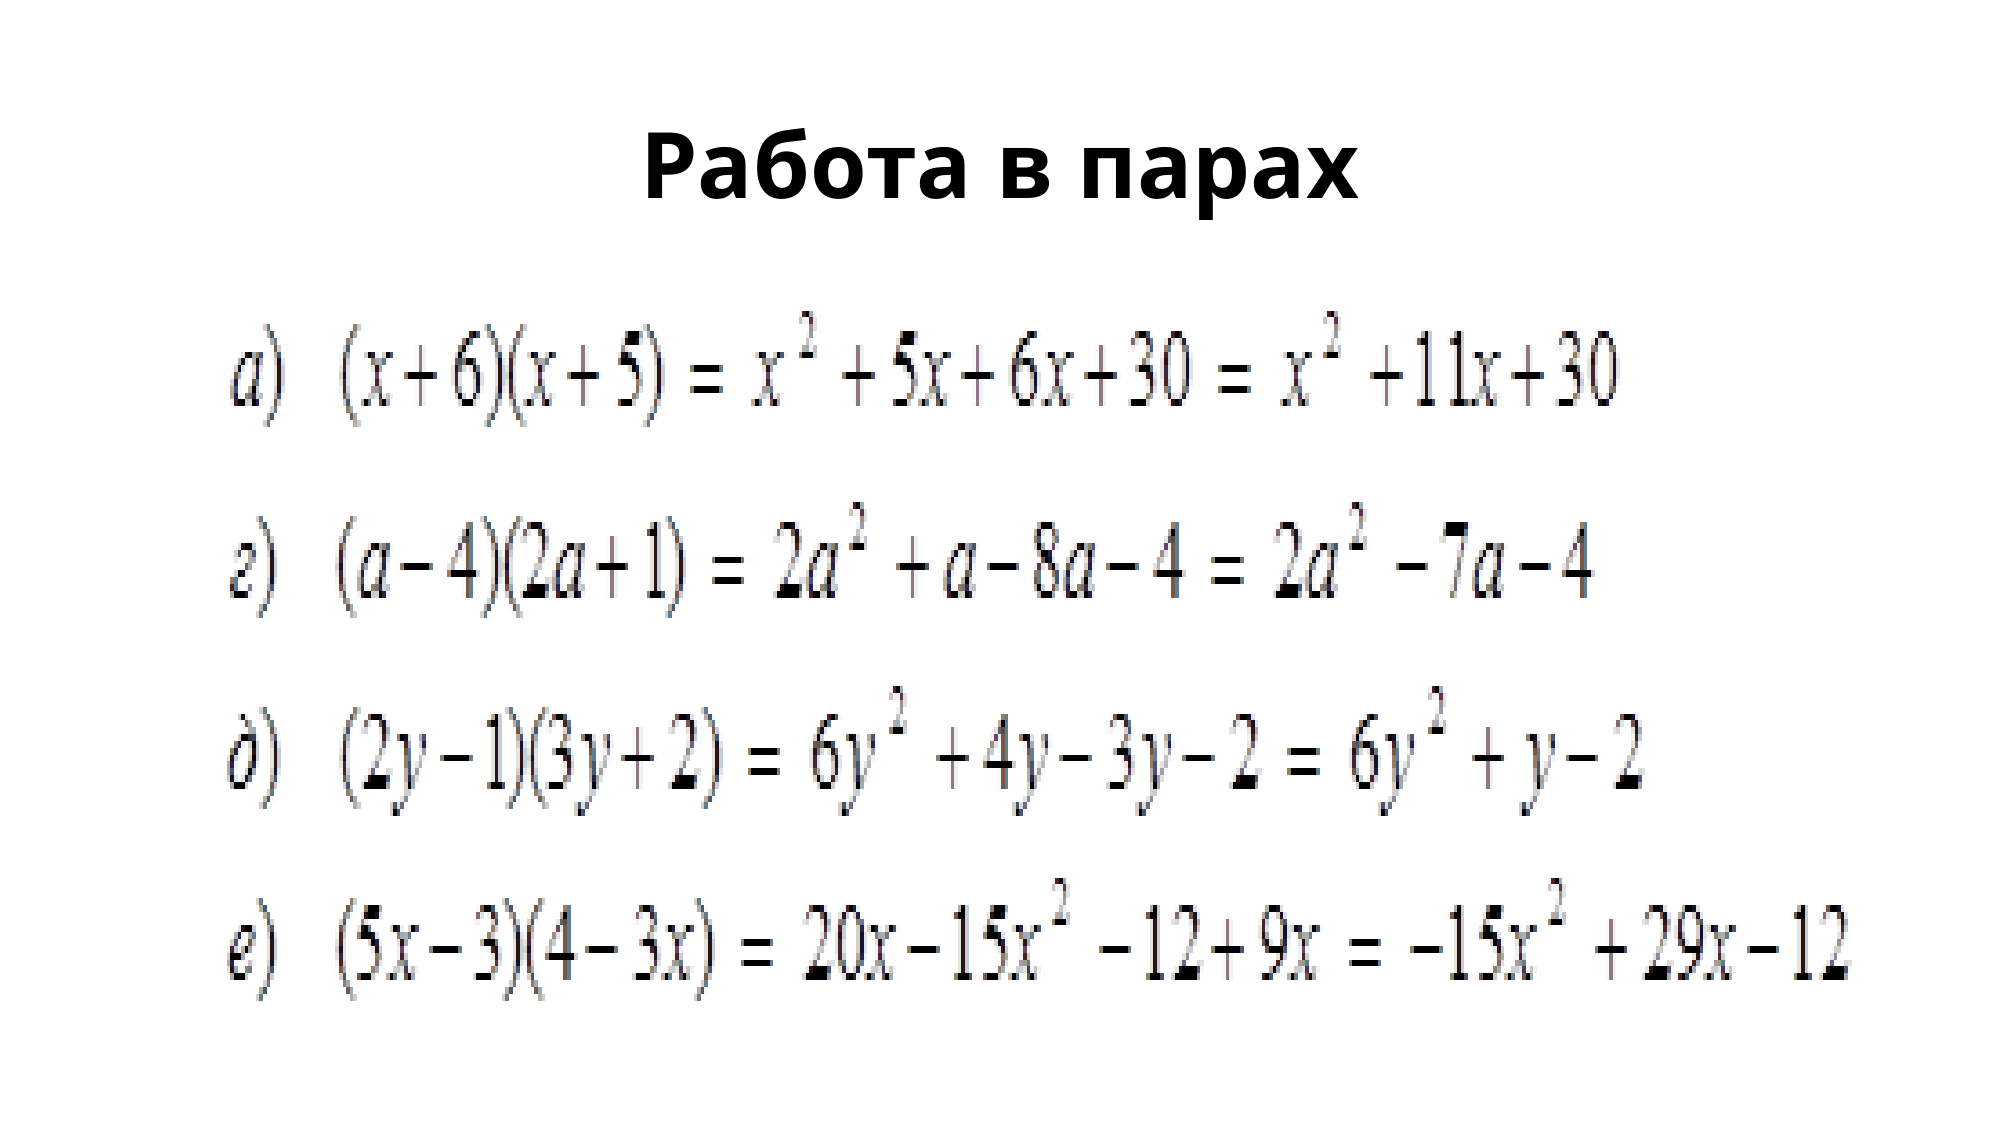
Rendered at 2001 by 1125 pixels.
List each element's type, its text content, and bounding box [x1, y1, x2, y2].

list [220, 277, 1863, 1042]
title Работа в парах [137, 59, 1863, 278]
